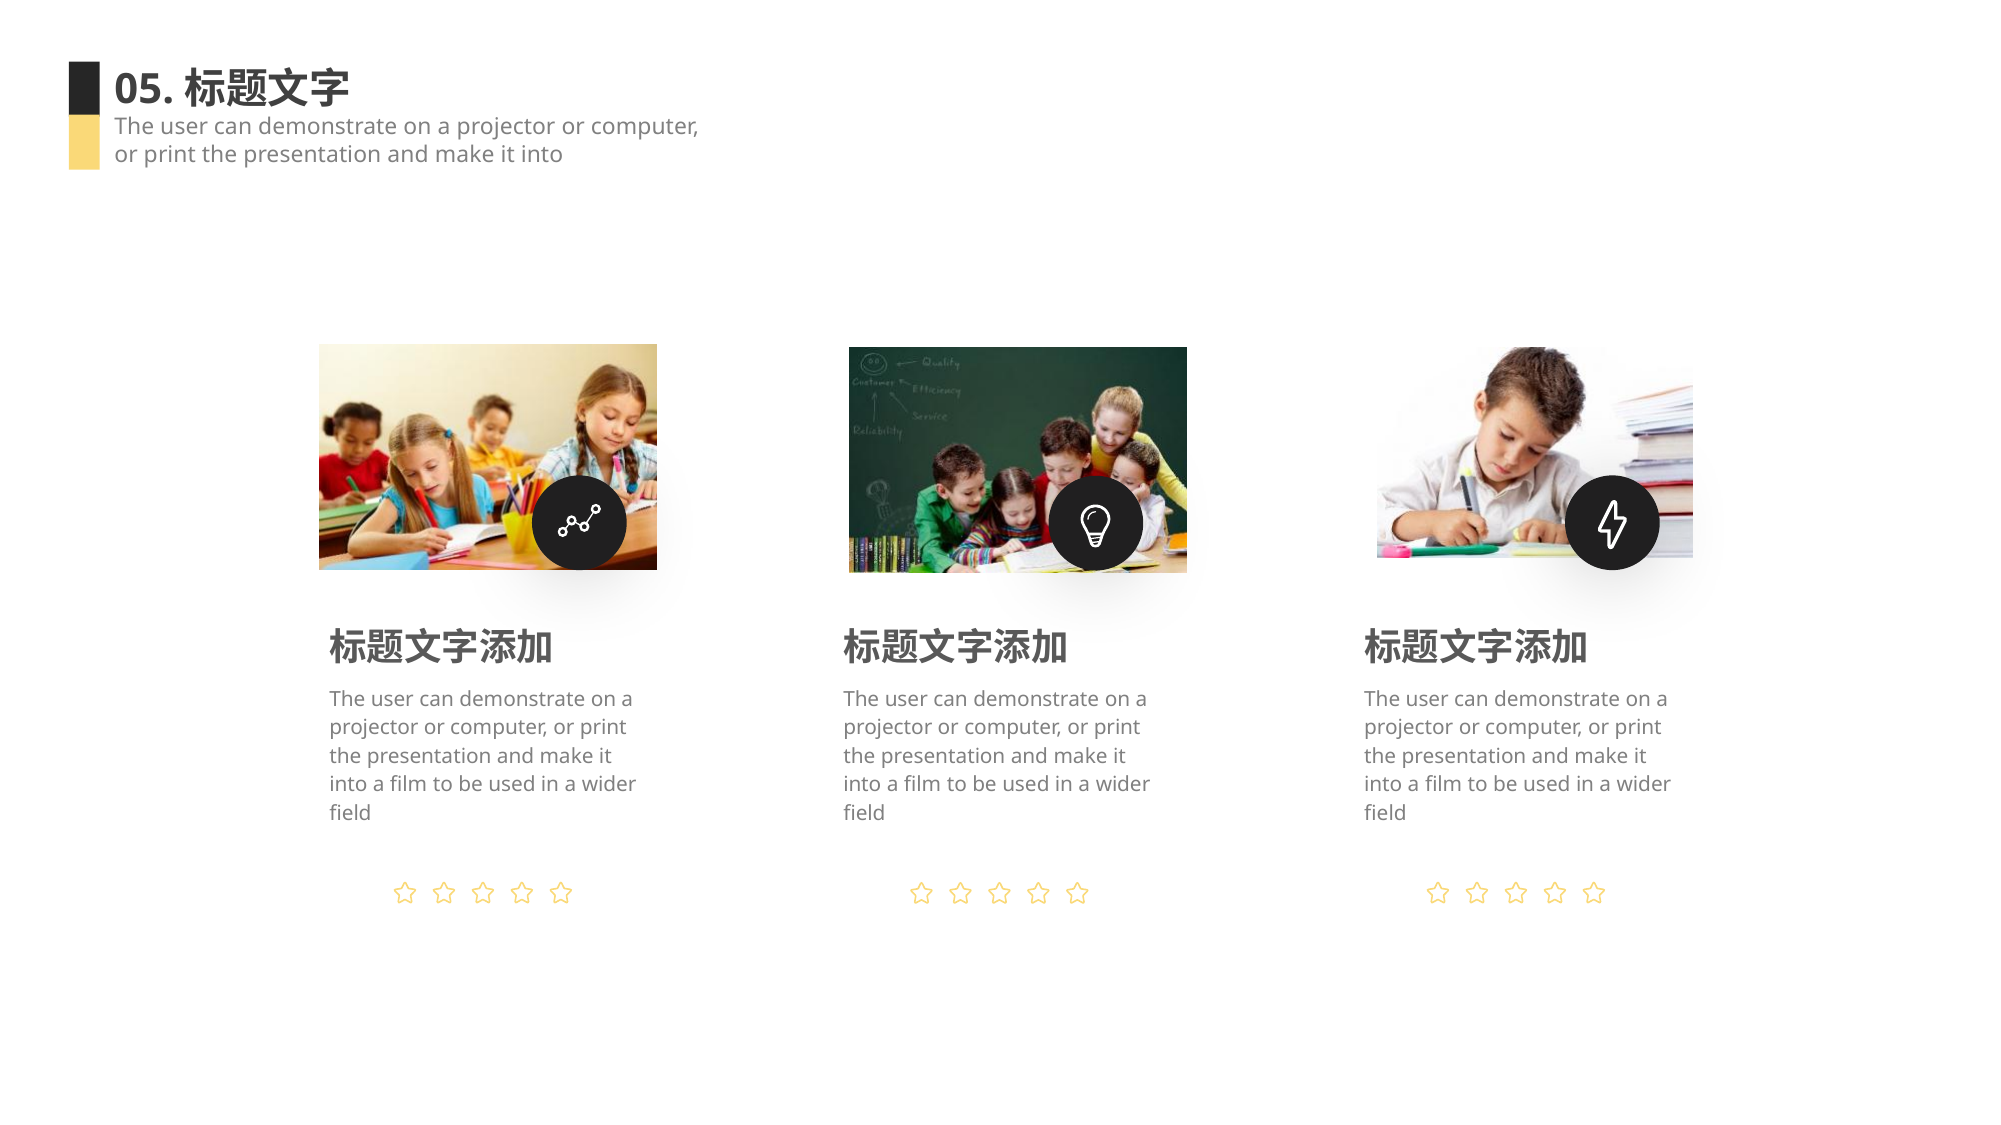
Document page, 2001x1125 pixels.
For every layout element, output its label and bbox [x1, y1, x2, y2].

text_box [828, 475, 1173, 904]
picture [319, 344, 657, 475]
text_box [314, 475, 659, 904]
picture [1377, 347, 1693, 475]
text_box [68, 54, 742, 176]
picture [849, 347, 1187, 573]
text_box [1349, 475, 1694, 904]
